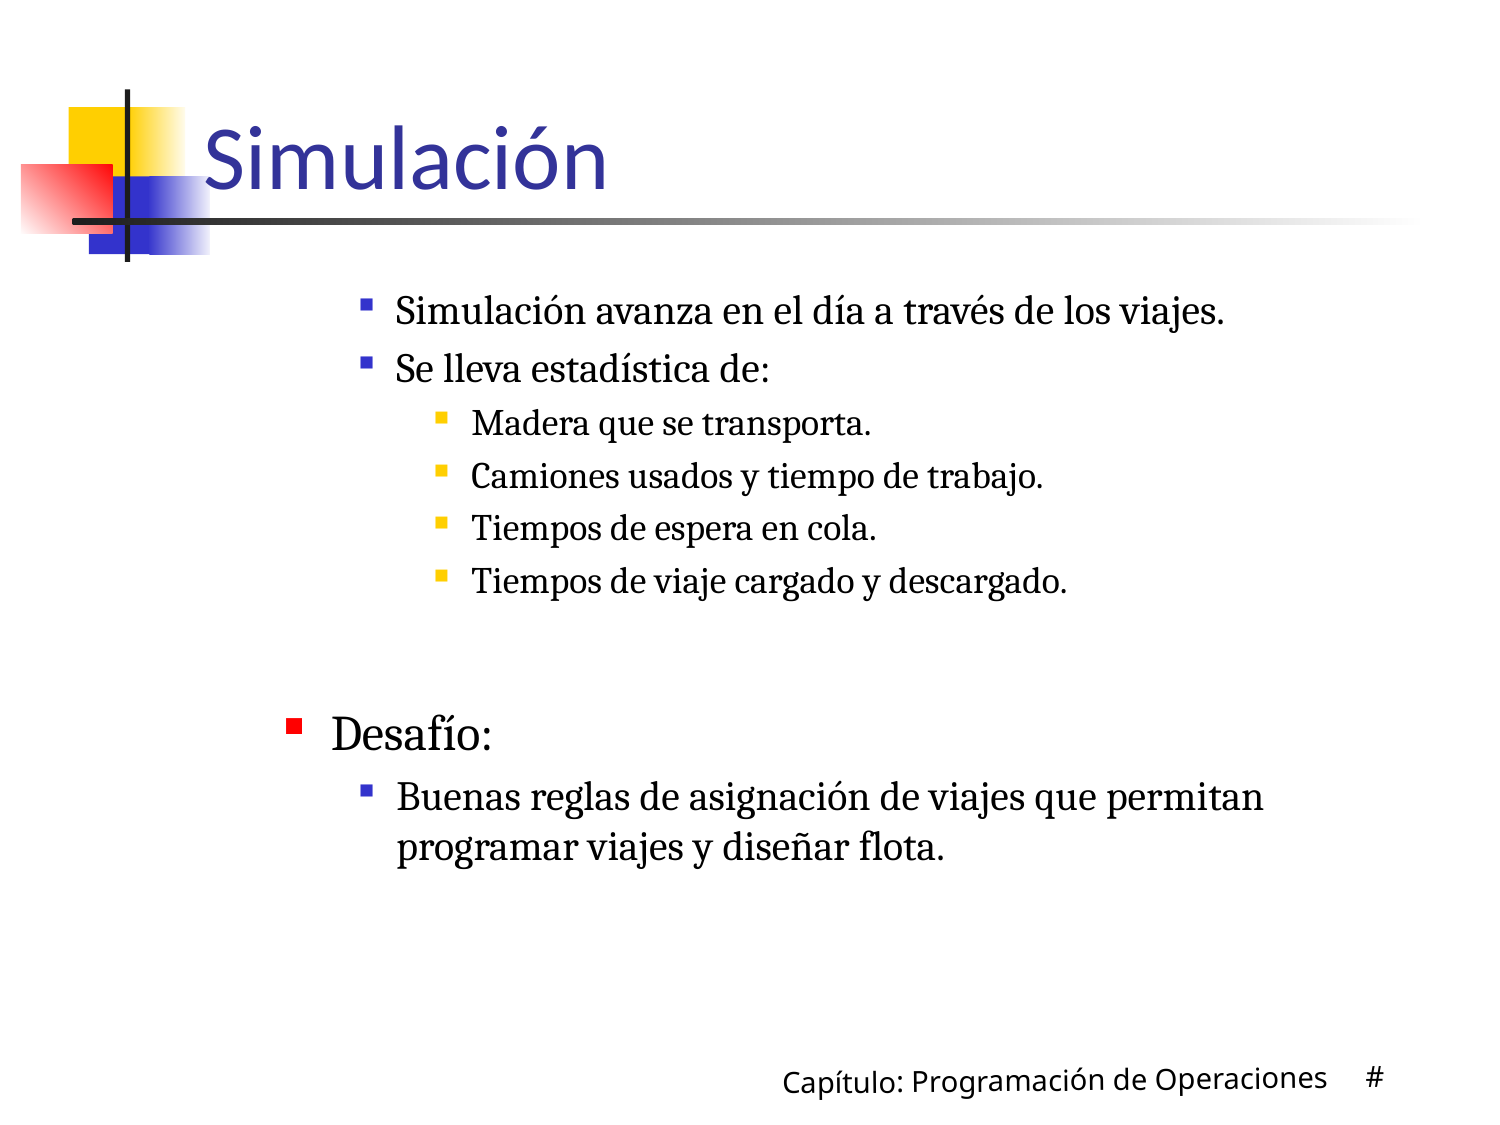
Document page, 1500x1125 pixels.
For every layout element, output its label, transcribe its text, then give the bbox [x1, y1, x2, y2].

footer Capítulo: Programación de Operaciones # [757, 1024, 1410, 1109]
title Simulación [188, 27, 1468, 216]
list Simulación avanza en el día a través de los viajes. Se lleva estadística de: Madera que se transporta. Camiones usados y tiempo de trabajo. Tiempos de espera en cola. Tiempos de viaje cargado y descargado. Desafío: Buenas reglas de asignación de viajes que permitan programar viajes y diseñar flota. [193, 274, 1470, 1007]
